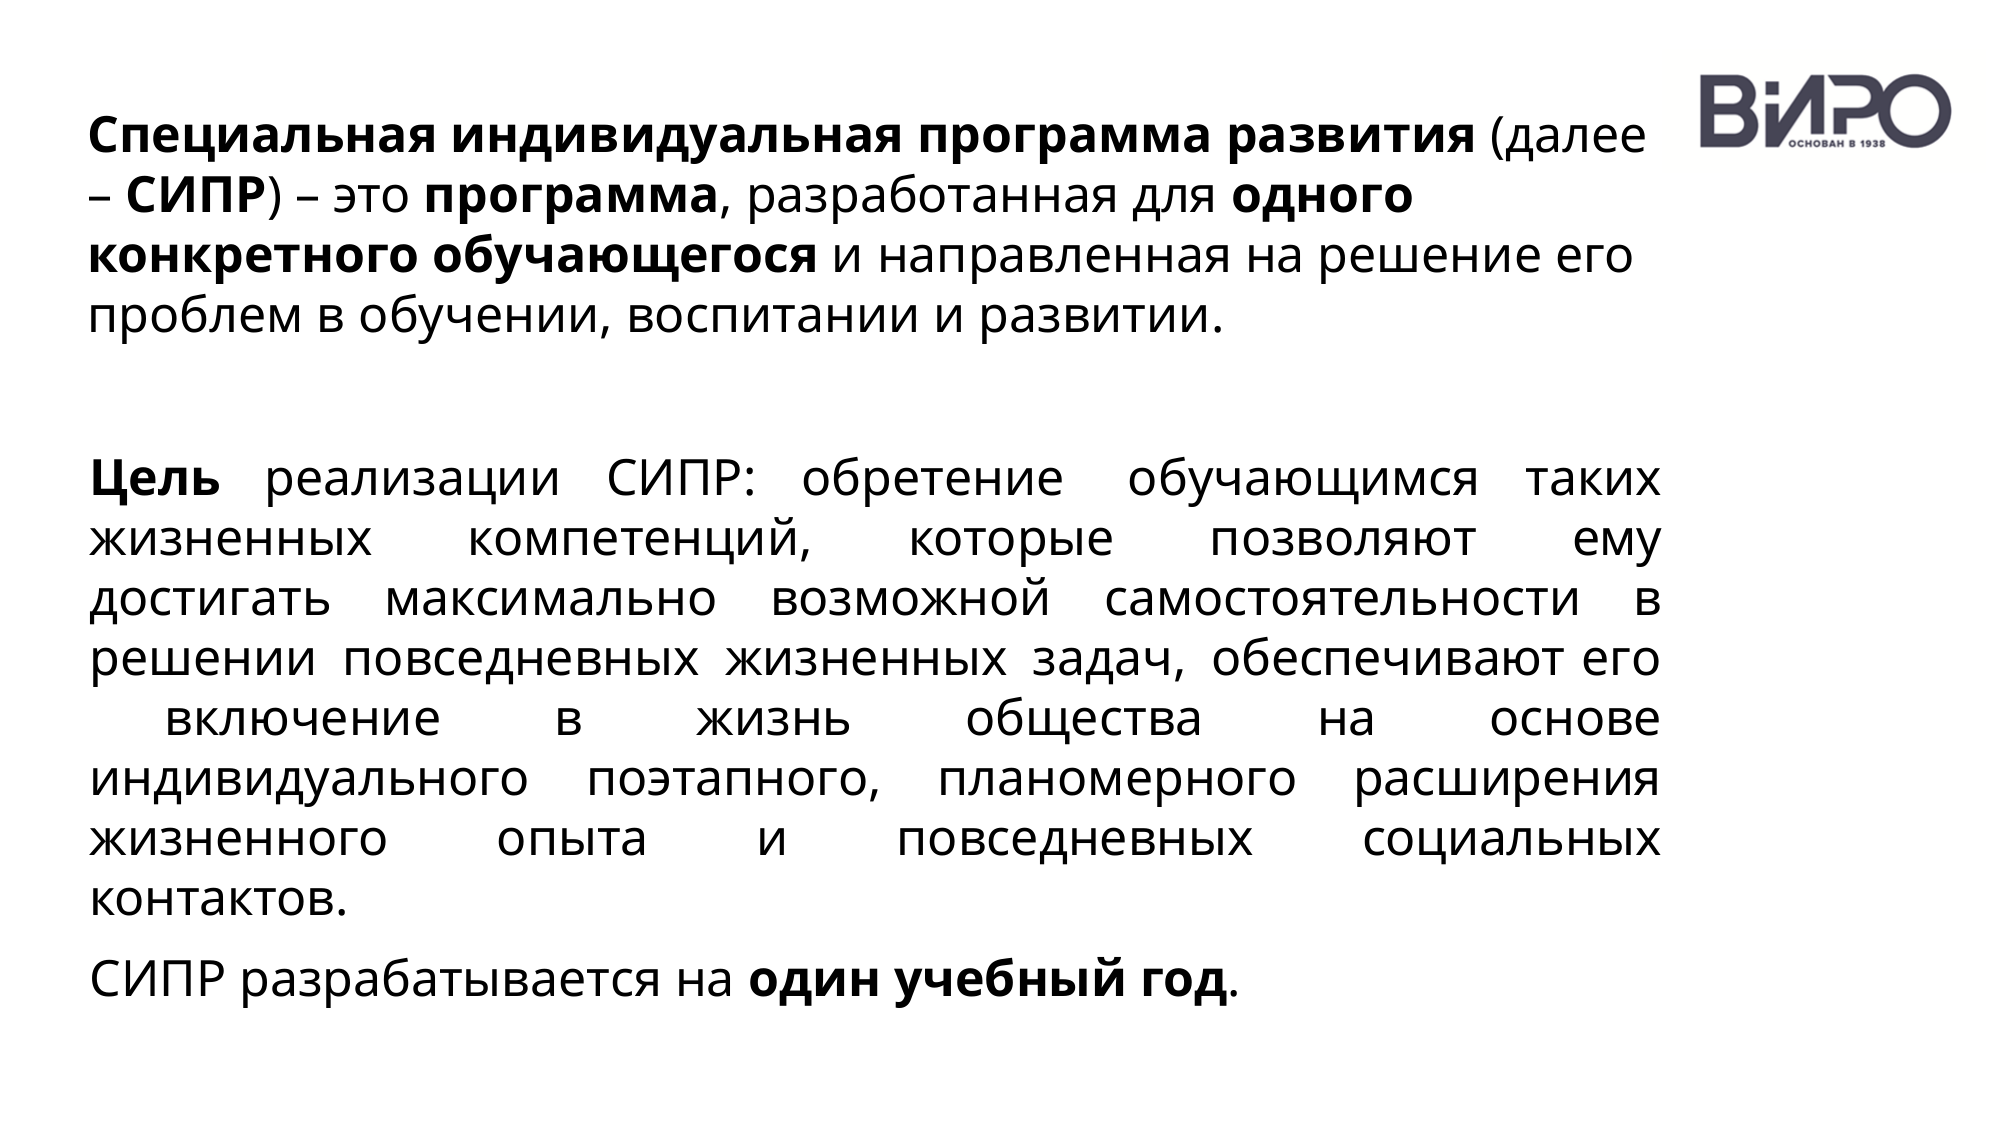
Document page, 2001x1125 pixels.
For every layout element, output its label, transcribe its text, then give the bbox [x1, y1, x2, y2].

text_box Специальная индивидуальная программа развития (далее – СИПР) – это программа, разработанная для одного конкретного обучающегося и направленная на решение его проблем в обучении, воспитании и развитии. Цель реализации СИПР: обретение обучающимся таких жизненных компетенций, которые позволяют ему достигать максимально возможной самостоятельности в решении повседневных жизненных задач, обеспечивают его включение в жизнь общества на основе индивидуального поэтапного, планомерного расширения жизненного опыта и повседневных социальных контактов. СИПР разрабатывается на один учебный год. [87, 99, 1663, 1007]
picture [1662, 49, 1986, 174]
